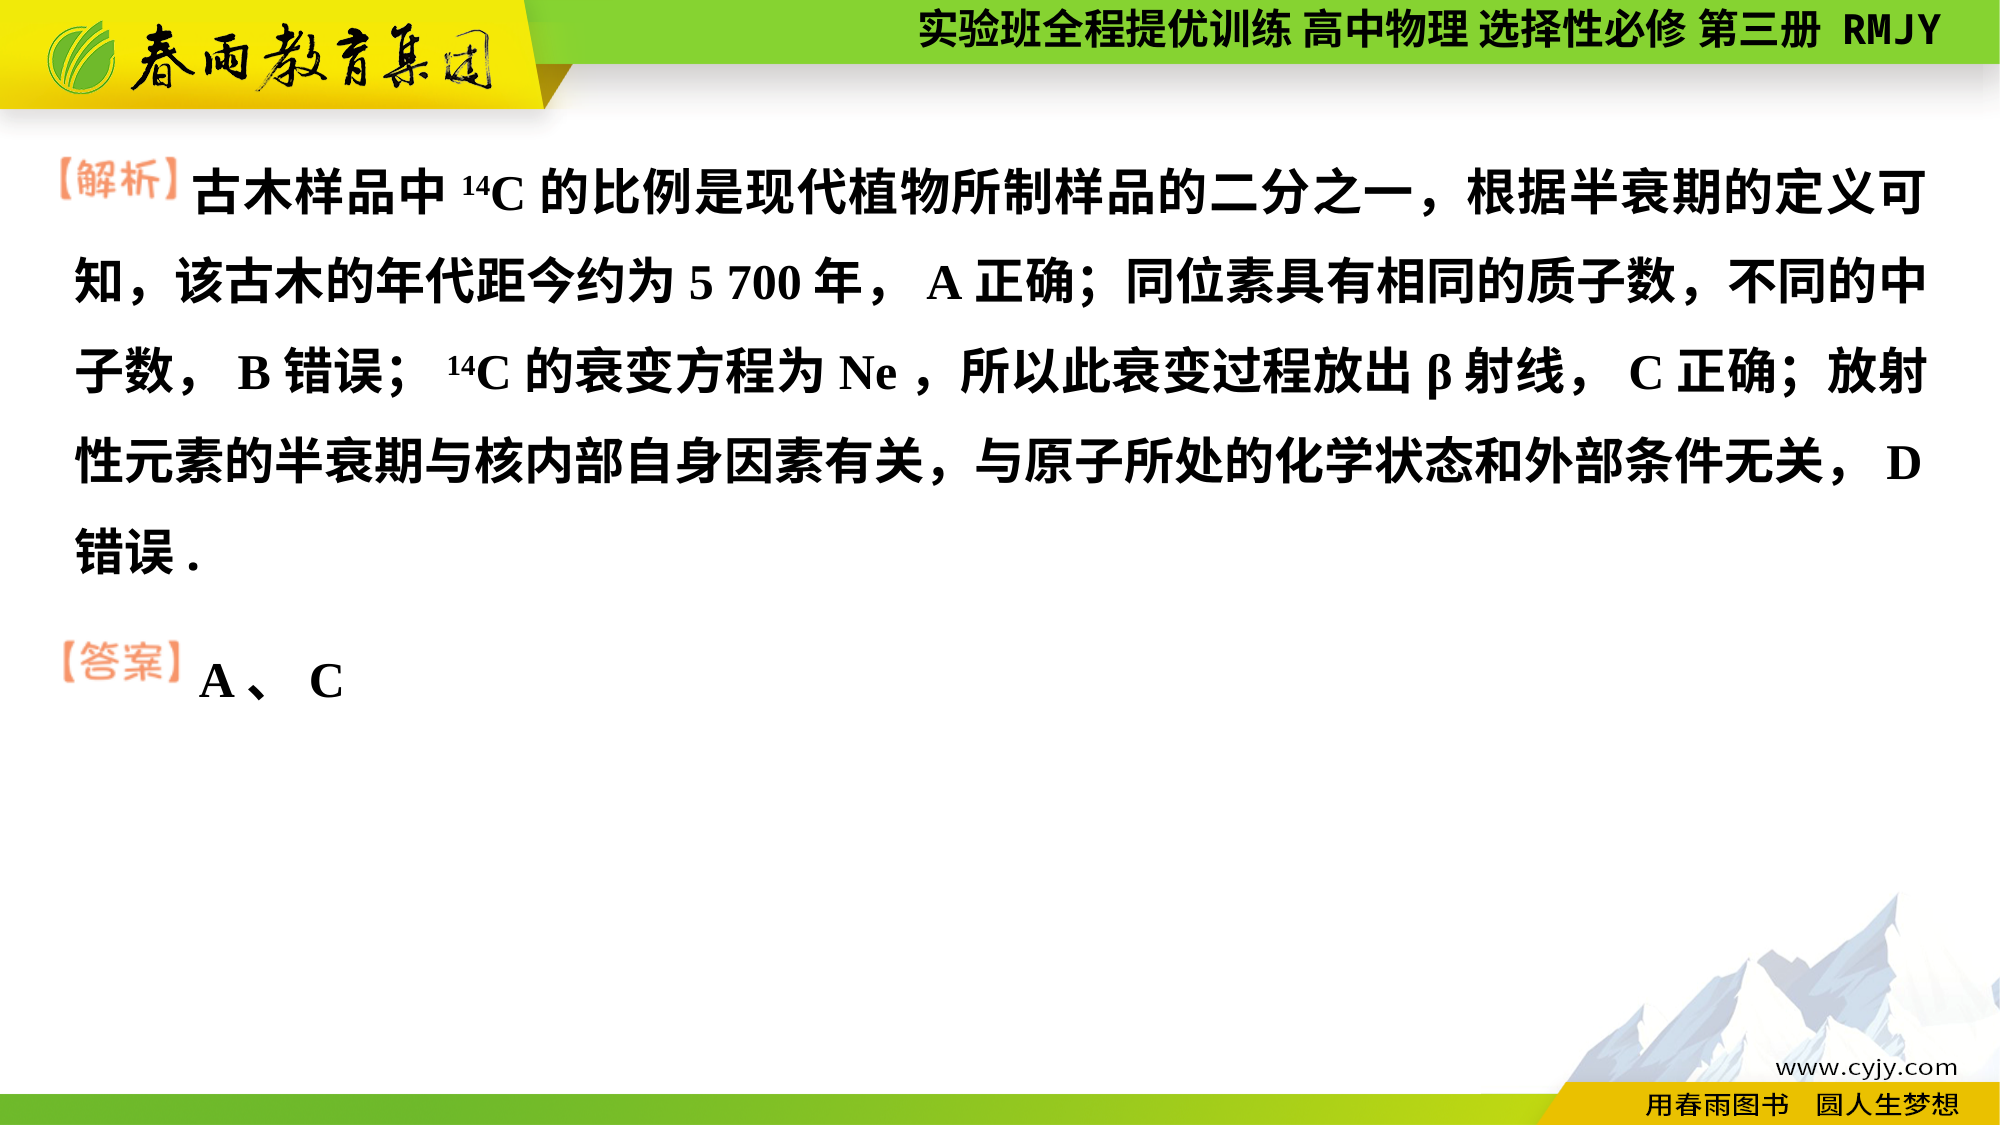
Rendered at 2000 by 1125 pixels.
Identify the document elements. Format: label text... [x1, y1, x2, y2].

text_box A、C [59, 609, 410, 715]
picture [0, 0, 2000, 1125]
